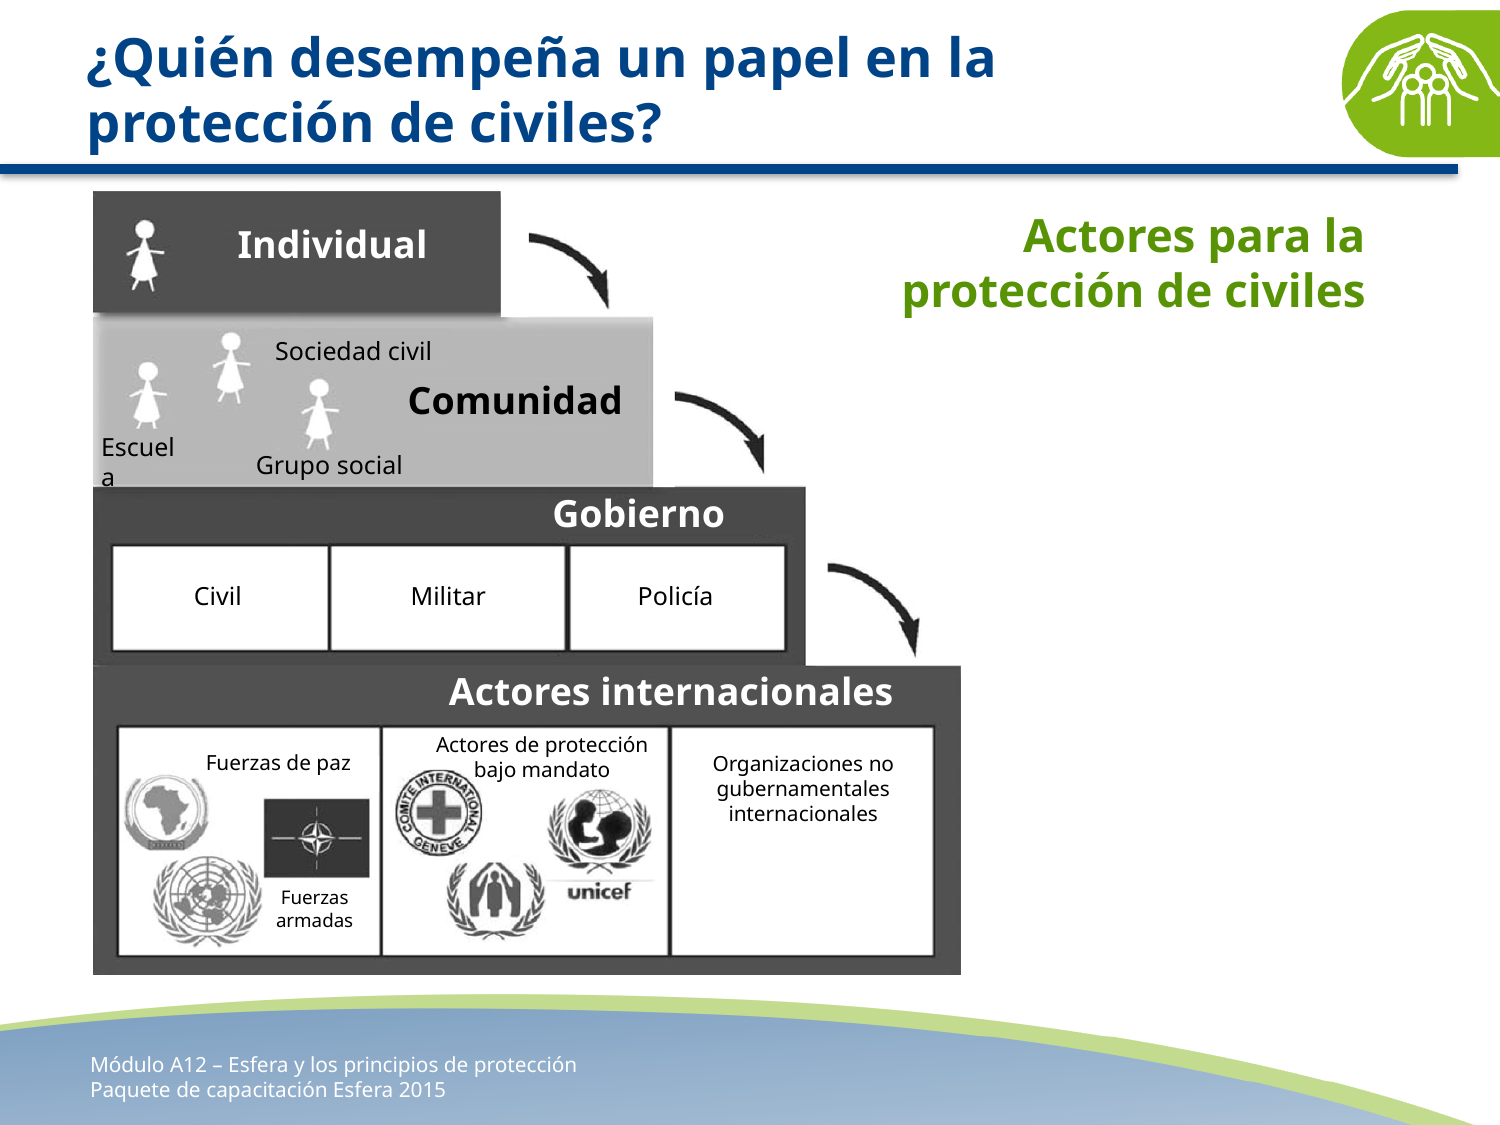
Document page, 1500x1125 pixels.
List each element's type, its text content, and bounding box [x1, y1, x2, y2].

footer Módulo A12 – Esfera y los principios de protección Paquete de capacitación Esfera 2015 [75, 1046, 1072, 1107]
picture [1331, 9, 1500, 158]
picture [0, 992, 1500, 1125]
title ¿Quién desempeña un papel en la protección de civiles? [75, 0, 1277, 178]
list Actores para la protección de civiles [965, 198, 1381, 396]
picture [92, 190, 961, 975]
